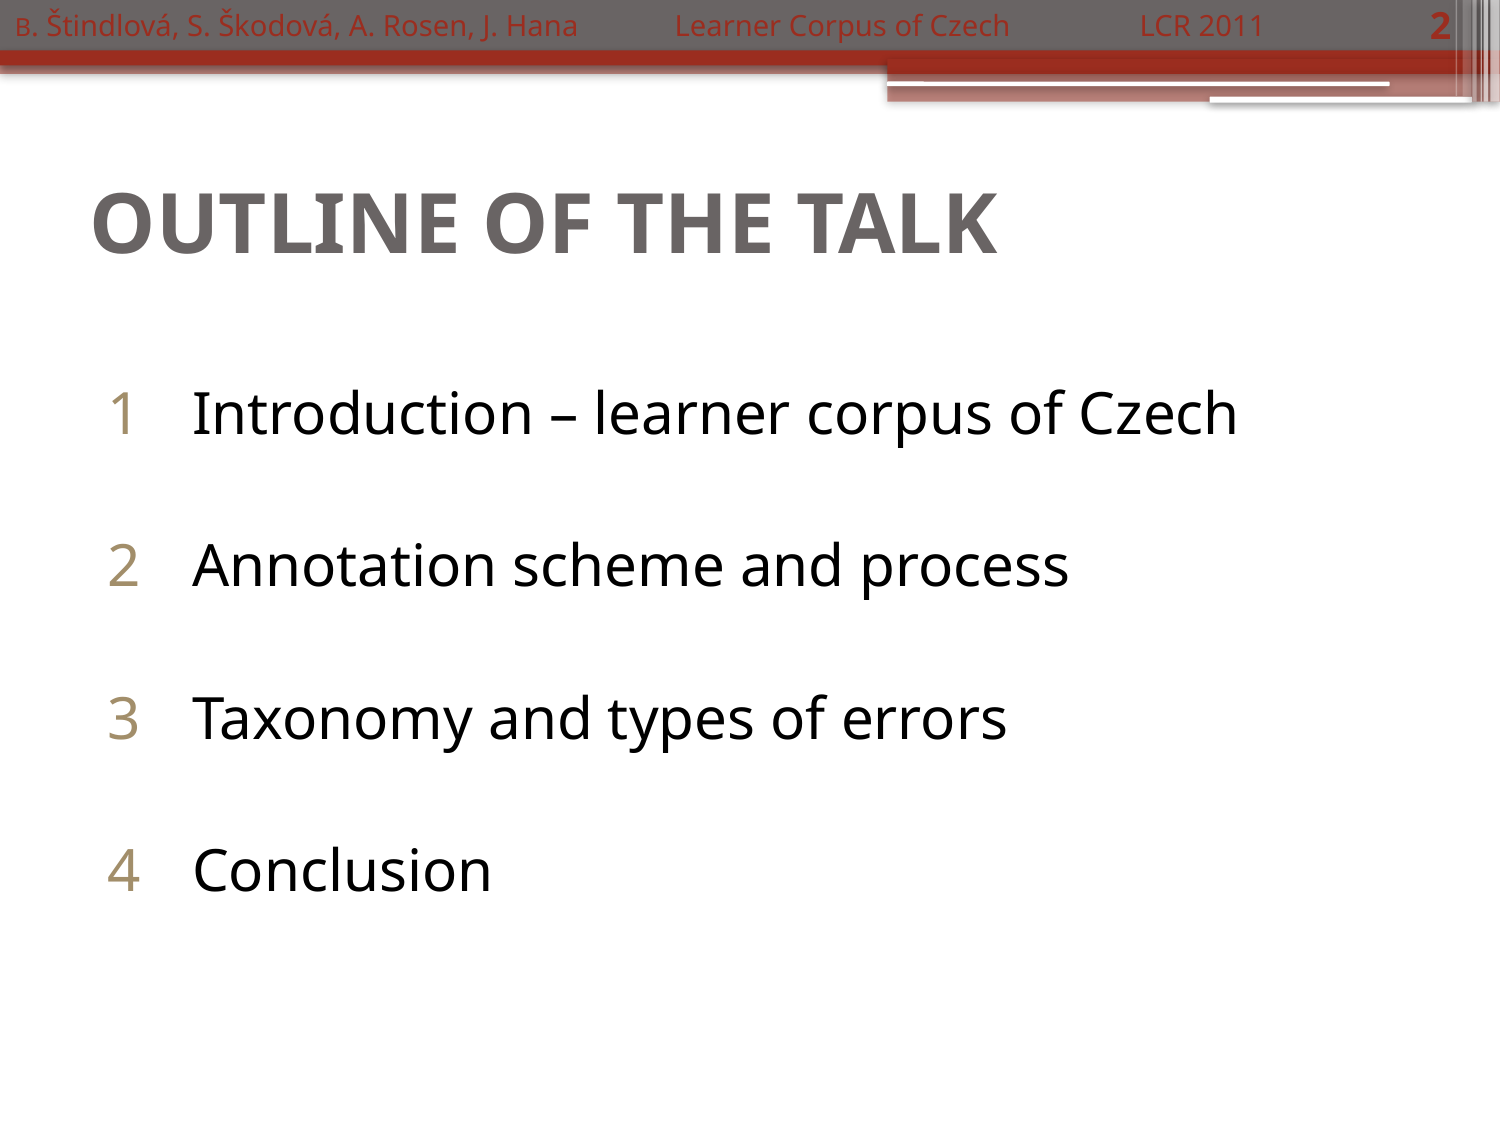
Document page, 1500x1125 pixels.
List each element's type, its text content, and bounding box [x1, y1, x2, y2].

slide_number 2 [1341, 0, 1466, 61]
text_box B. Štindlová, S. Škodová, A. Rosen, J. Hana Learner Corpus of Czech LCR 2011 [0, 0, 1341, 75]
title OUTLINE OF THE TALK [75, 137, 1425, 303]
list Introduction – learner corpus of Czech Annotation scheme and process Taxonomy and types of errors Conclusion [75, 368, 1425, 1079]
